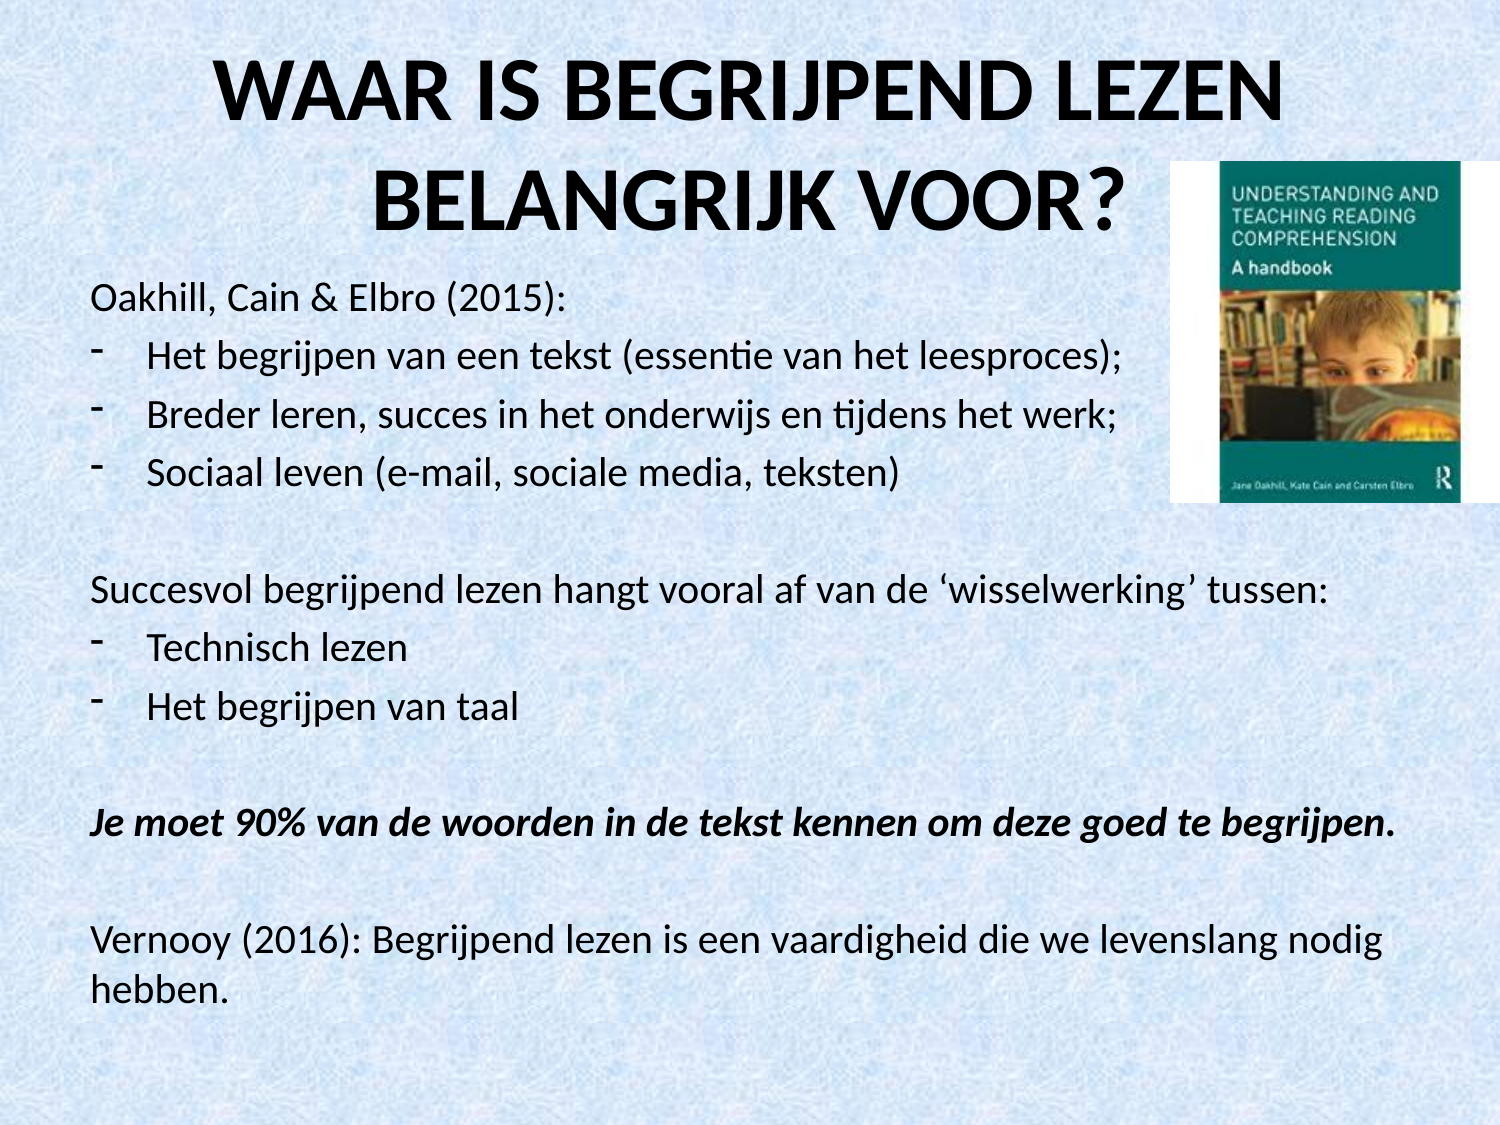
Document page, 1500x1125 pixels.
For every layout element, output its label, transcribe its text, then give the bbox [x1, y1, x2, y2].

picture [0, 0, 1500, 1125]
list Oakhill, Cain & Elbro (2015): Het begrijpen van een tekst (essentie van het leesproces); Breder leren, succes in het onderwijs en tijdens het werk; Sociaal leven (e-mail, sociale media, teksten) Succesvol begrijpend lezen hangt vooral af van de ‘wisselwerking’ tussen: Technisch lezen Het begrijpen van taal Je moet 90% van de woorden in de tekst kennen om deze goed te begrijpen. Vernooy (2016): Begrijpend lezen is een vaardigheid die we levenslang nodig hebben. [75, 262, 1425, 1005]
title WAAR IS BEGRIJPEND LEZEN BELANGRIJK VOOR? [75, 45, 1425, 233]
